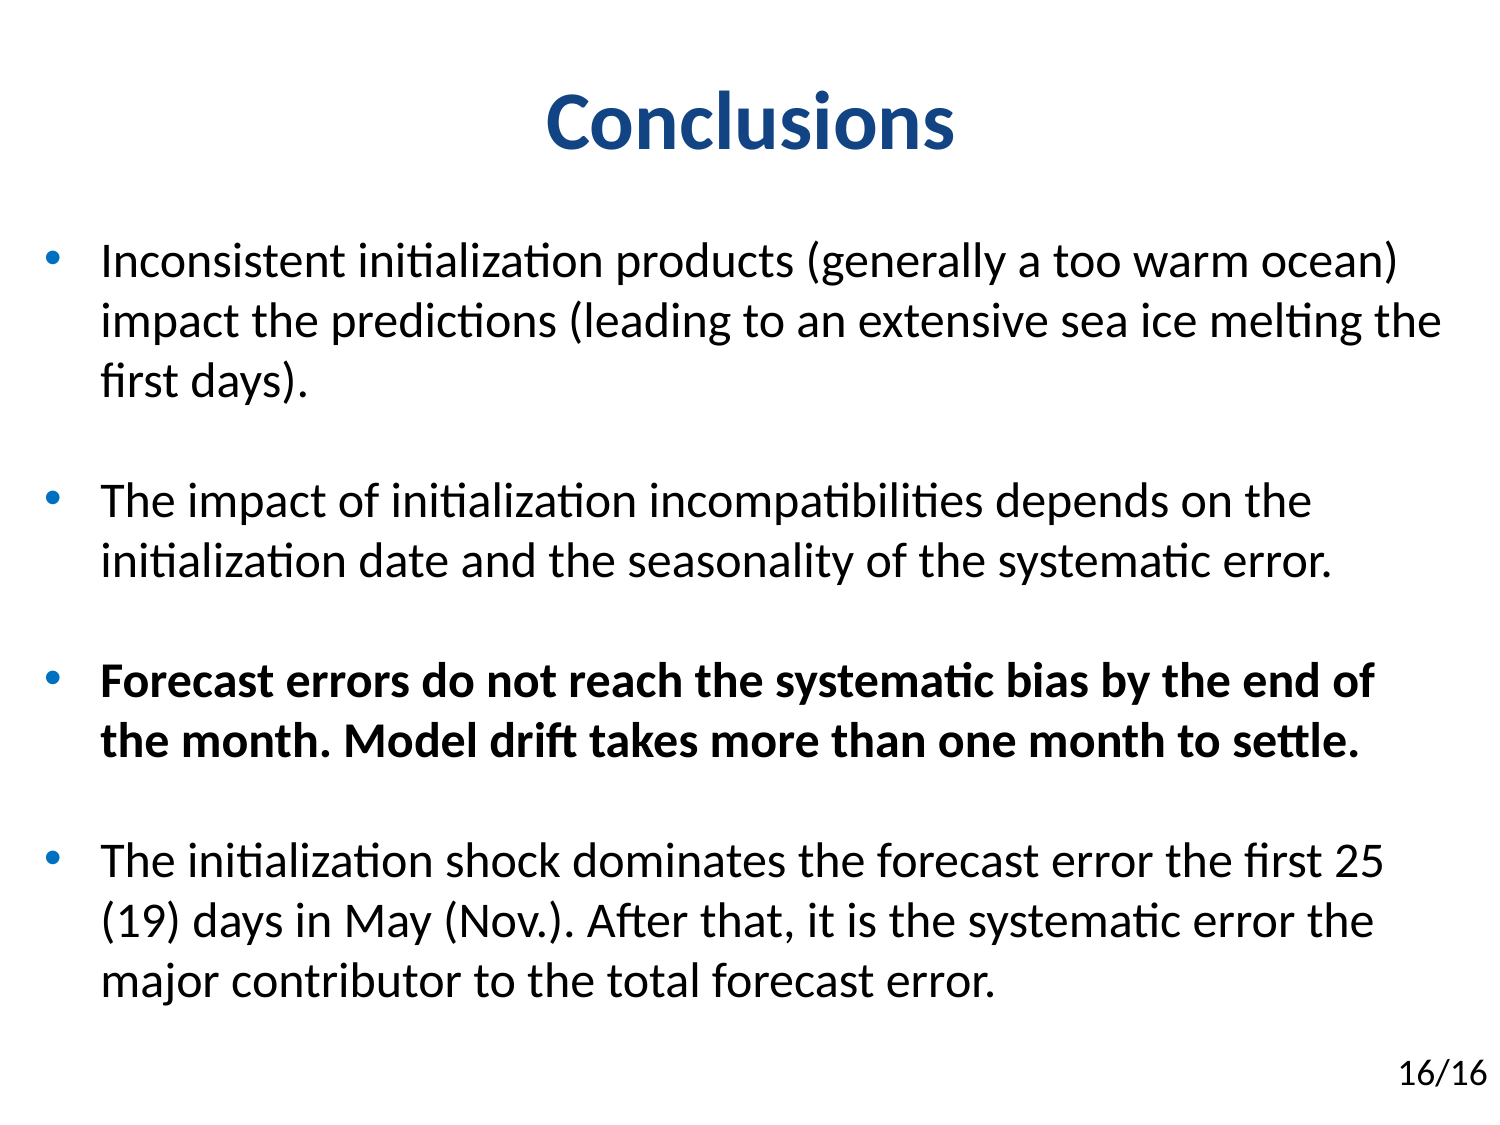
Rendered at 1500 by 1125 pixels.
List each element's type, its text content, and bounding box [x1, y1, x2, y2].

text_box Inconsistent initialization products (generally a too warm ocean) impact the predictions (leading to an extensive sea ice melting the first days). The impact of initialization incompatibilities depends on the initialization date and the seasonality of the systematic error. Forecast errors do not reach the systematic bias by the end of the month. Model drift takes more than one month to settle. The initialization shock dominates the forecast error the first 25 (19) days in May (Nov.). After that, it is the systematic error the major contributor to the total forecast error. [29, 219, 1471, 1073]
text_box 16/16 [1382, 1040, 1500, 1101]
